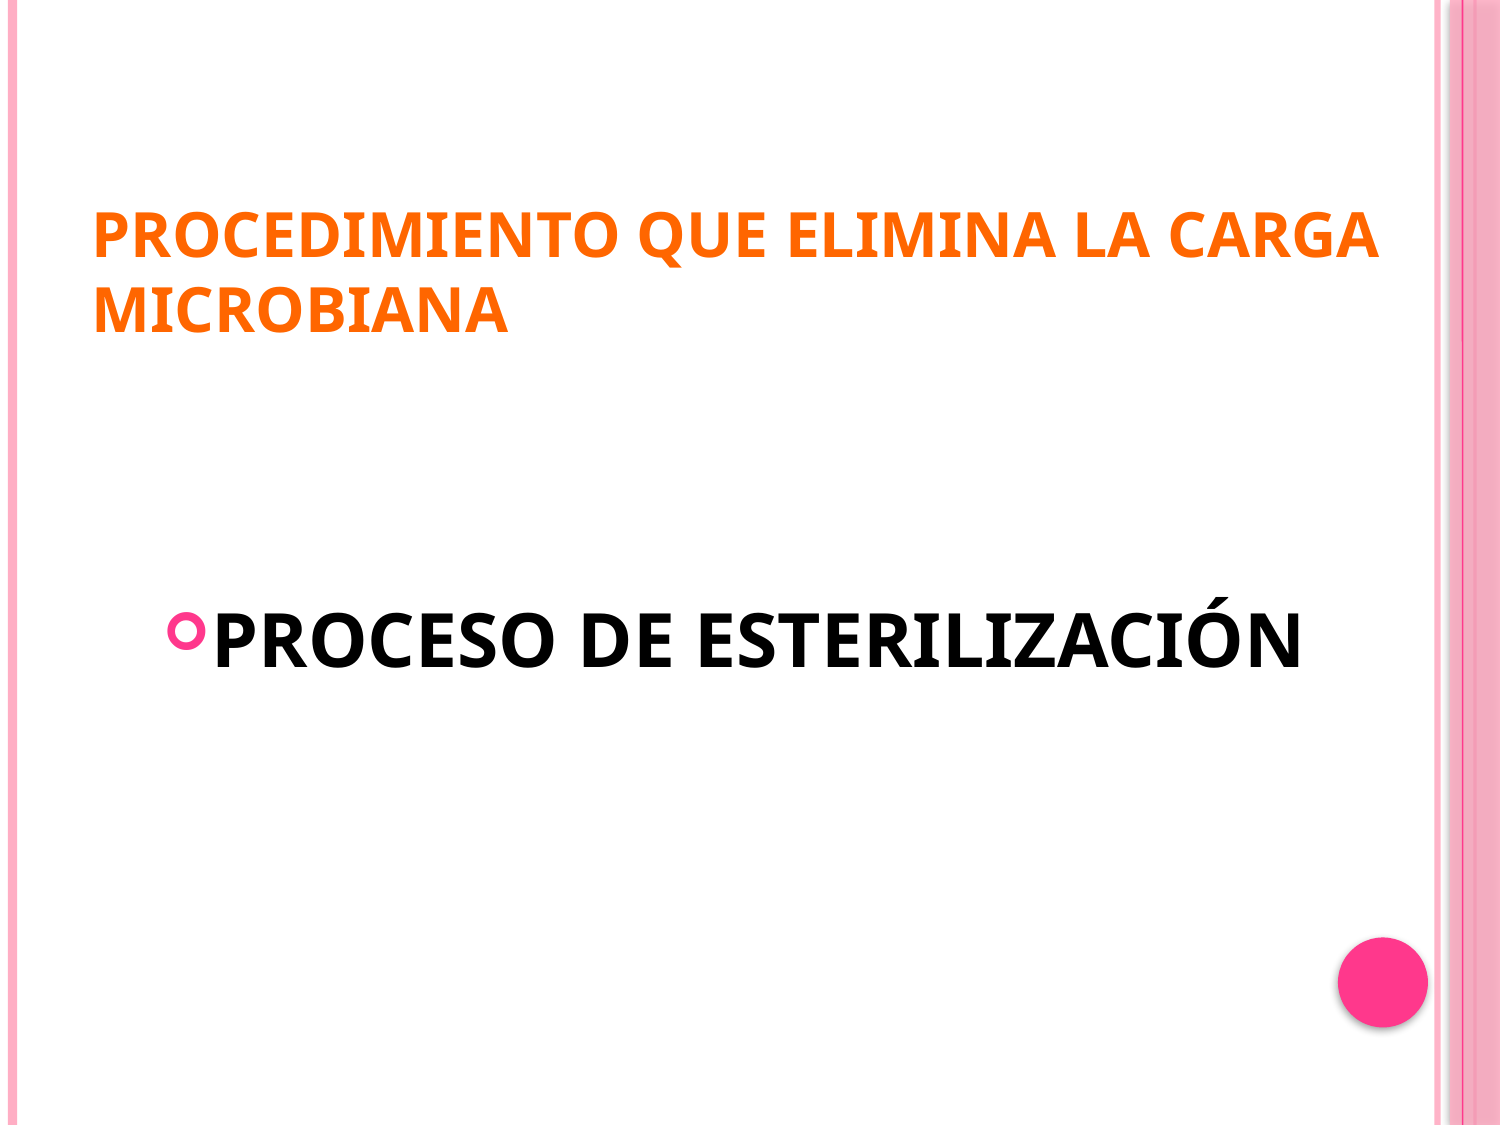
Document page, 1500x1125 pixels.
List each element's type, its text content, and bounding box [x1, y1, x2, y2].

list PROCESO DE ESTERILIZACIÓN [148, 585, 1424, 715]
title PROCEDIMIENTO QUE ELIMINA LA CARGA MICROBIANA [76, 125, 1427, 353]
